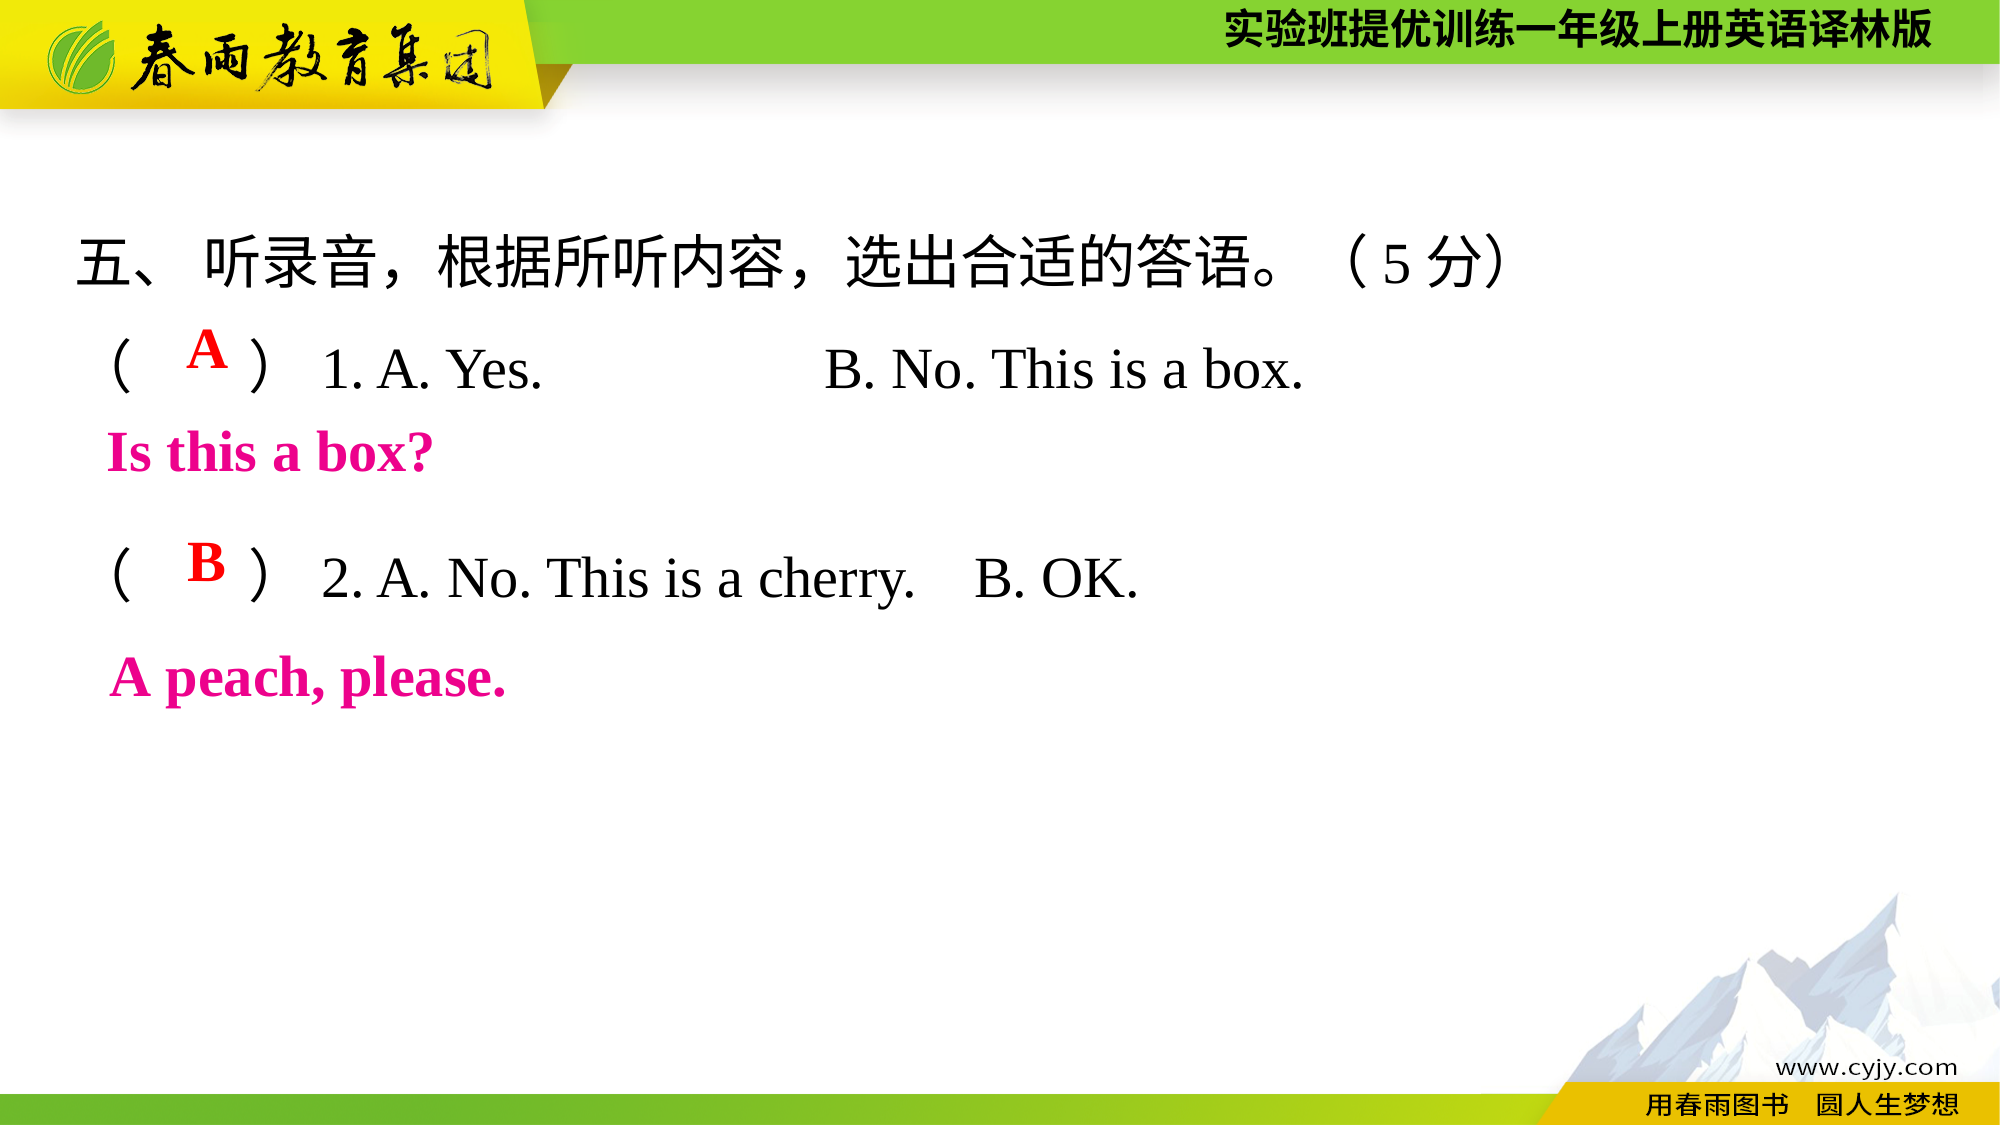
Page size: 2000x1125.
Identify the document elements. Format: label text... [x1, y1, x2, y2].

text_box A [171, 302, 244, 388]
text_box A peach, please. [94, 630, 523, 715]
list 五、 听录音，根据所听内容，选出合适的答语。（5分） （ ）1. A. Yes. B. No. This is a box. （ ）2. A. No. This is a cherry. B. OK. [59, 182, 1944, 622]
picture [0, 0, 2000, 1125]
text_box Is this a box? [91, 405, 452, 491]
text_box B [173, 515, 242, 600]
